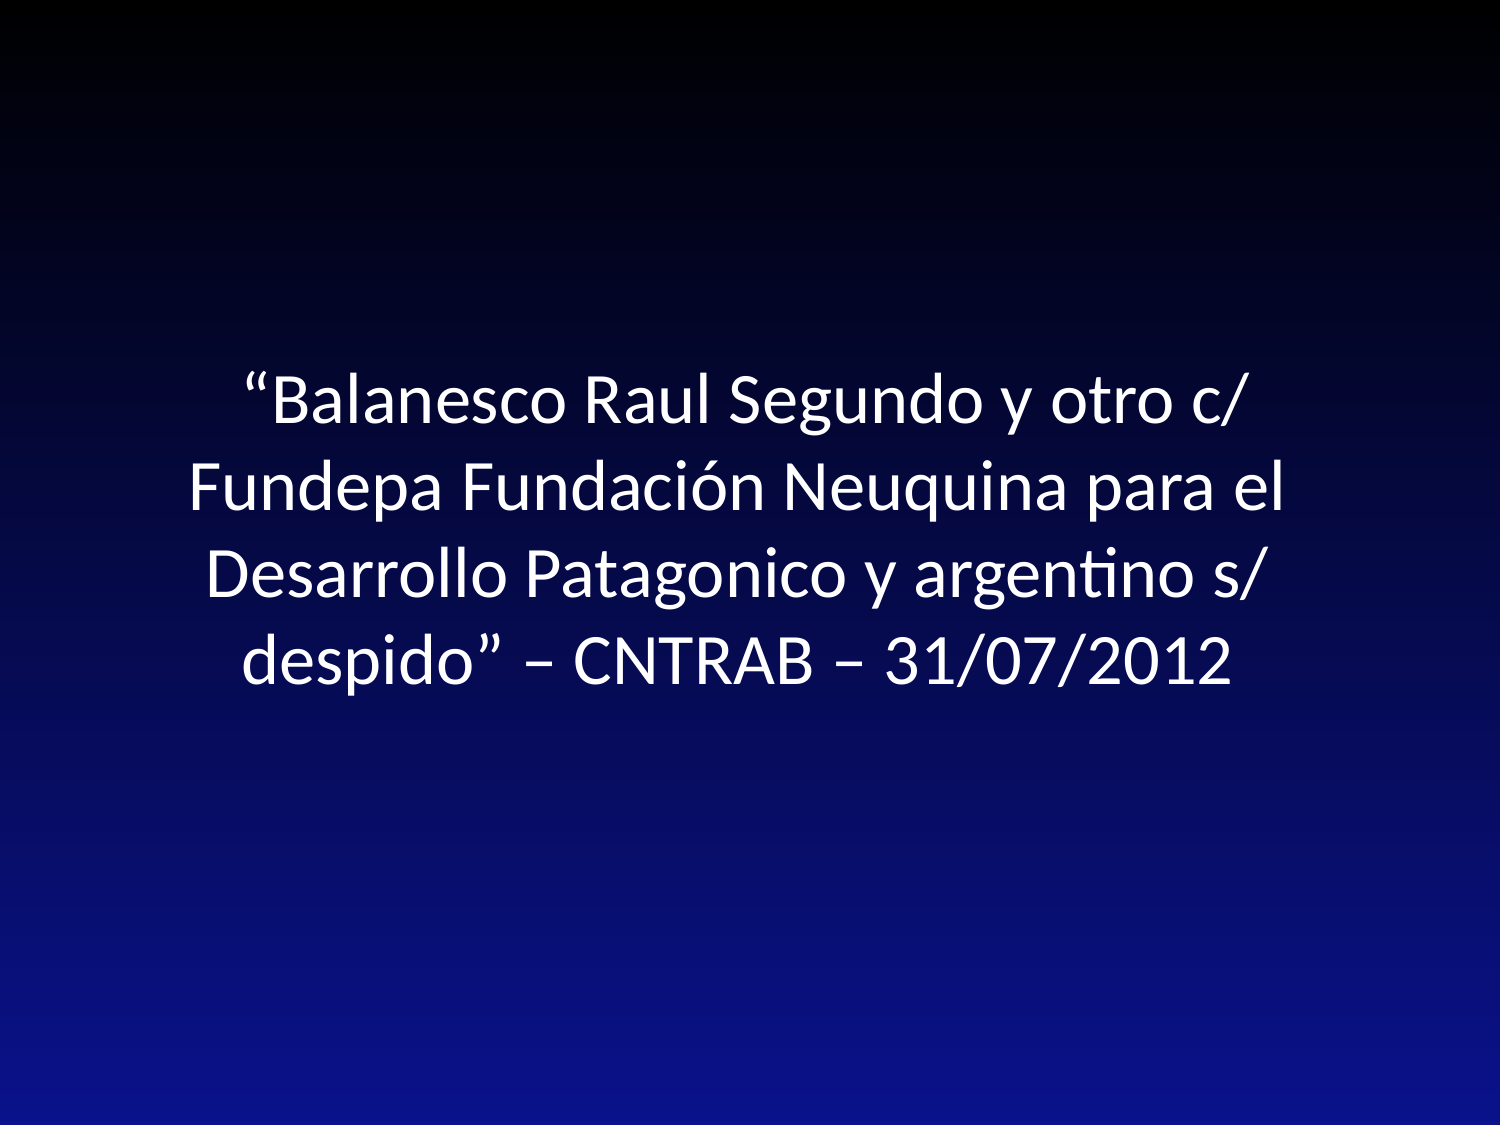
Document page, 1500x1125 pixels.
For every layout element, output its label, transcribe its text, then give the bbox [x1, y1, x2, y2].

title “Balanesco Raul Segundo y otro c/ Fundepa Fundación Neuquina para el Desarrollo Patagonico y argentino s/ despido” – CNTRAB – 31/07/2012 [100, 255, 1376, 882]
